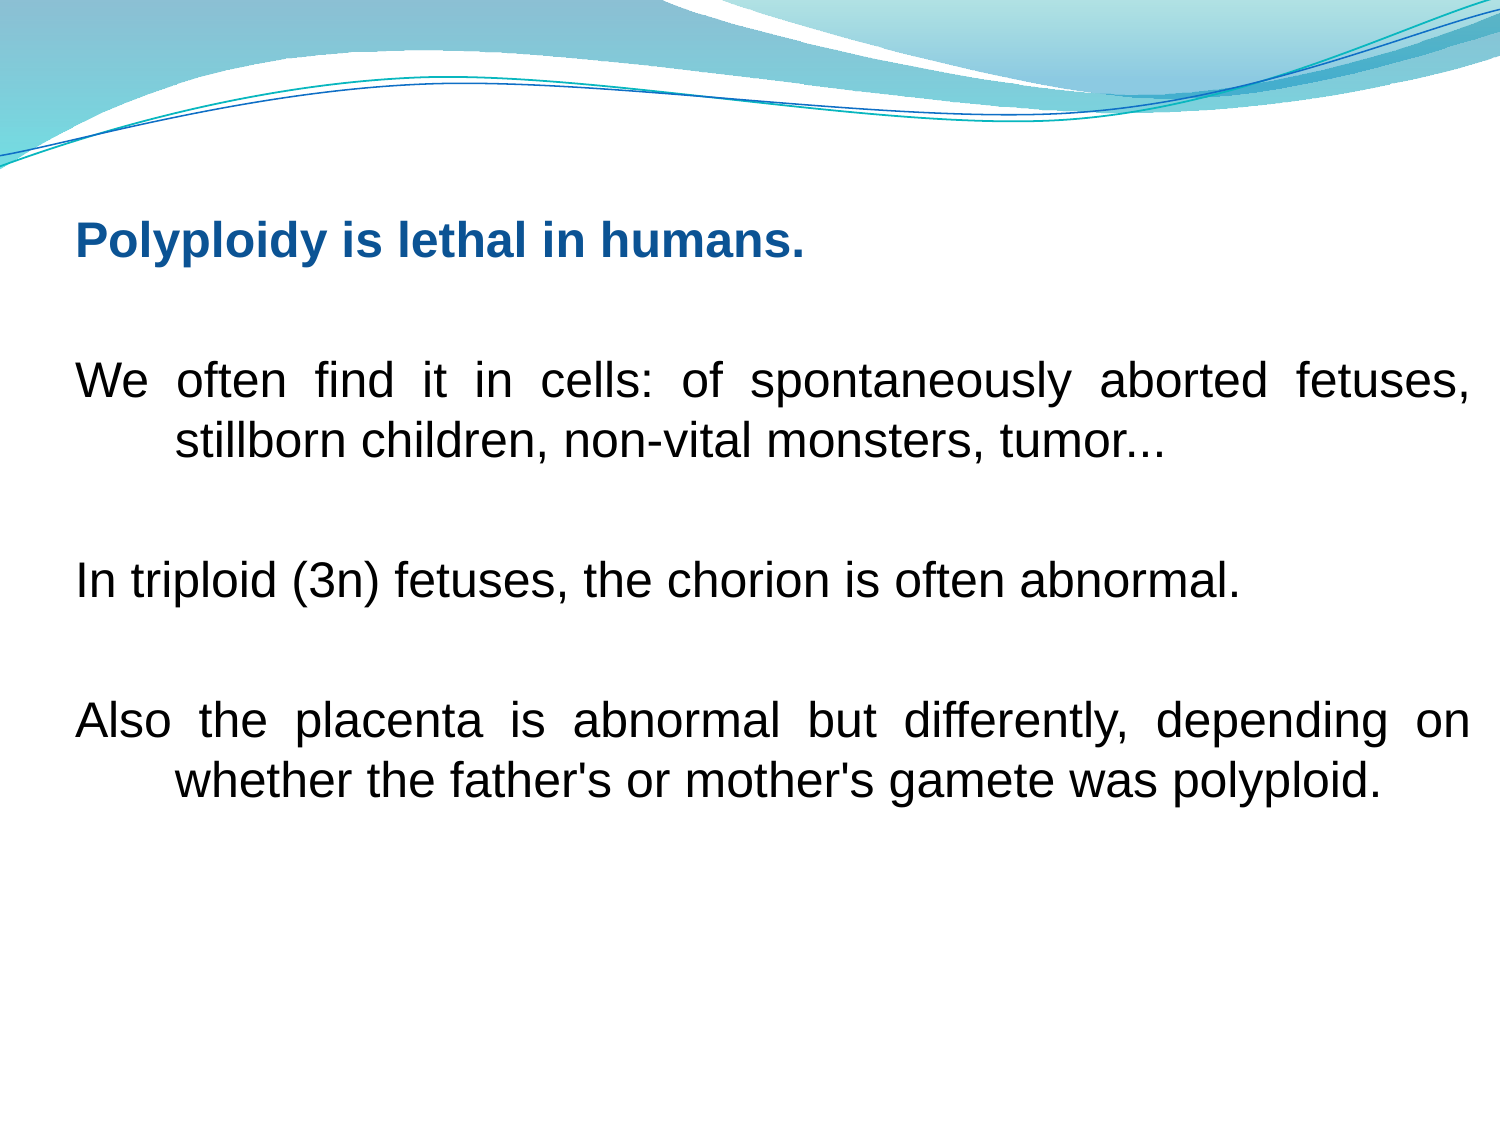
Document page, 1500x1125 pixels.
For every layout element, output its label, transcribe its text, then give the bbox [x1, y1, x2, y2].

subtitle Polyploidy is lethal in humans. We often find it in cells: of spontaneously aborted fetuses, stillborn children, non-vital monsters, tumor... In triploid (3n) fetuses, the chorion is often abnormal. Also the placenta is abnormal but differently, depending on whether the father's or mother's gamete was polyploid. [75, 200, 1475, 888]
